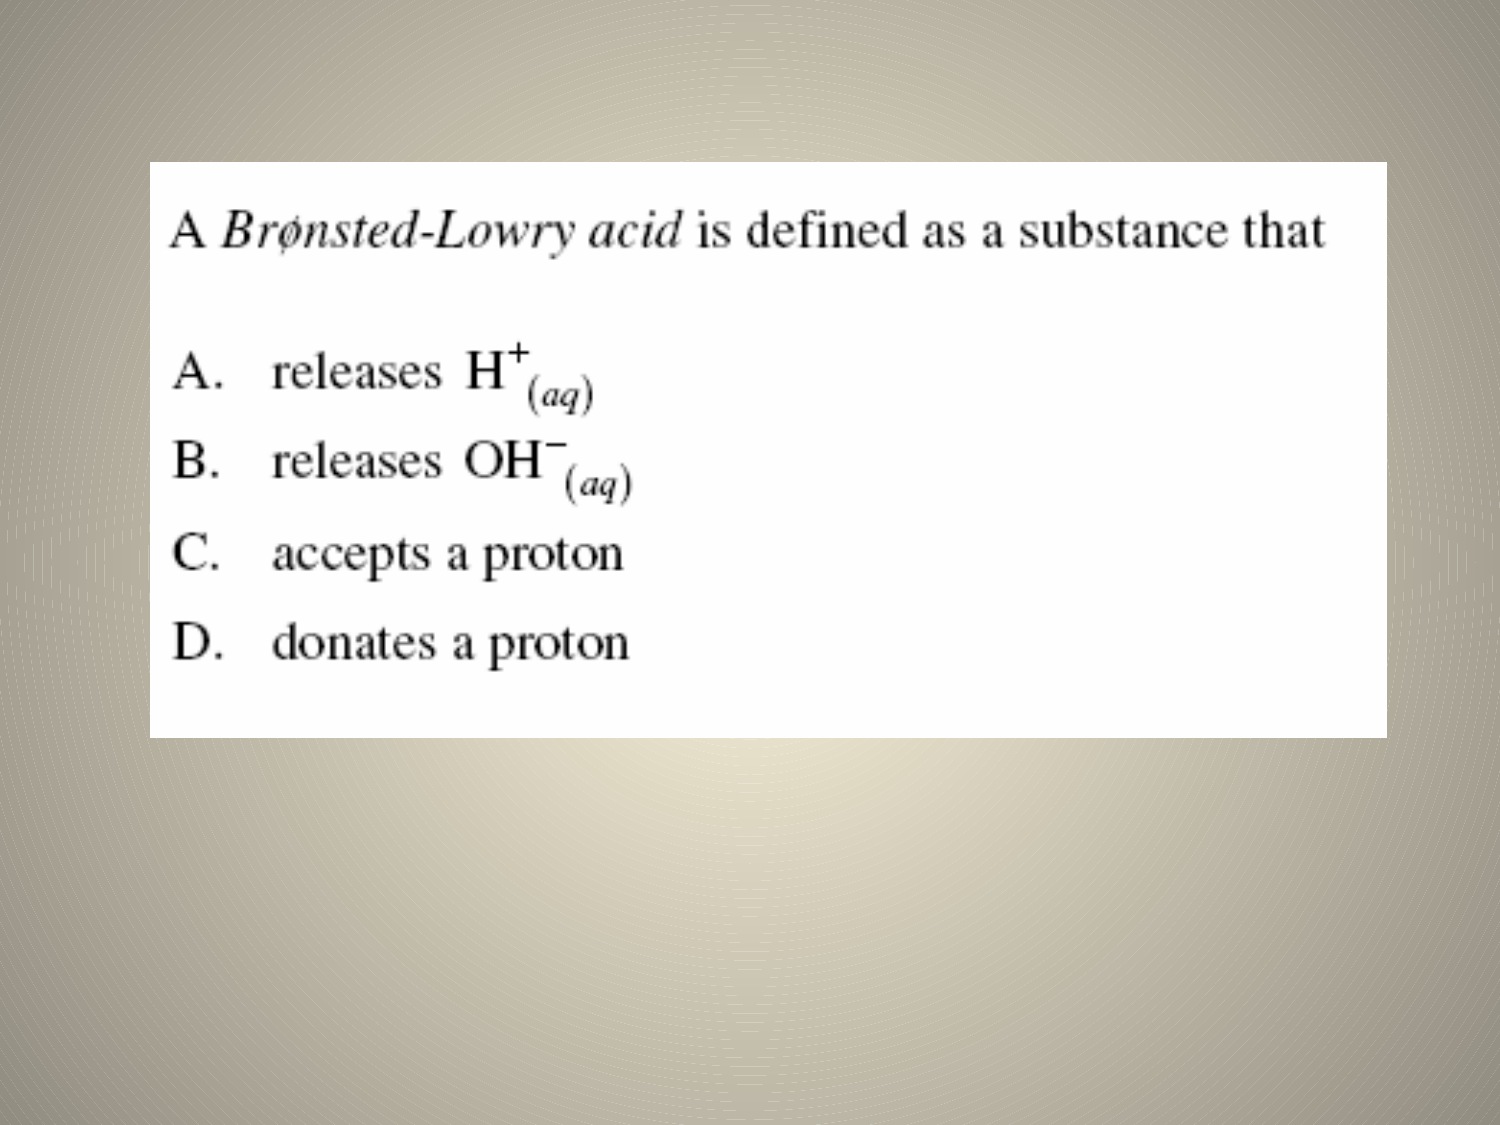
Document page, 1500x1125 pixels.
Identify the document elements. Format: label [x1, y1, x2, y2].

picture [149, 162, 1387, 738]
